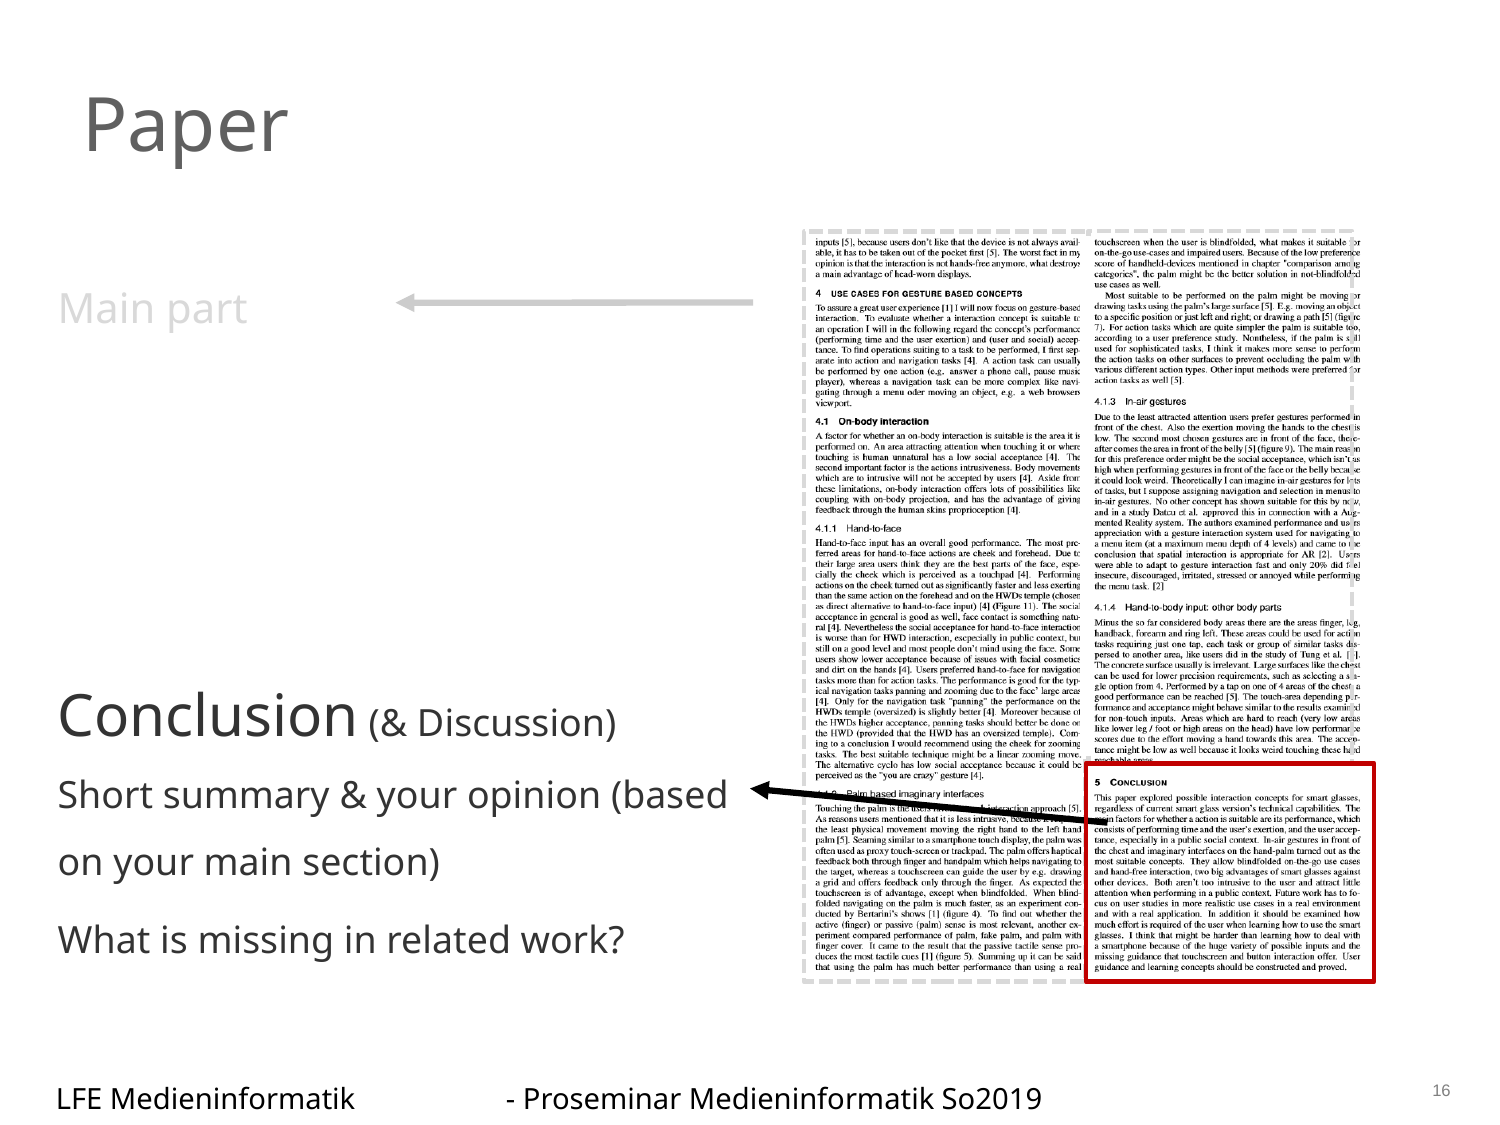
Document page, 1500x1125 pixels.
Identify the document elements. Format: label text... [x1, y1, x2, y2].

text_box Main part Conclusion (& Discussion) Short summary & your opinion (based on your main section) What is missing in related work? [50, 249, 750, 1005]
text_box 16 [1366, 1072, 1459, 1108]
text_box Paper [74, 28, 1425, 216]
text_box [395, 296, 751, 309]
text_box [750, 783, 802, 796]
picture [808, 231, 1375, 987]
